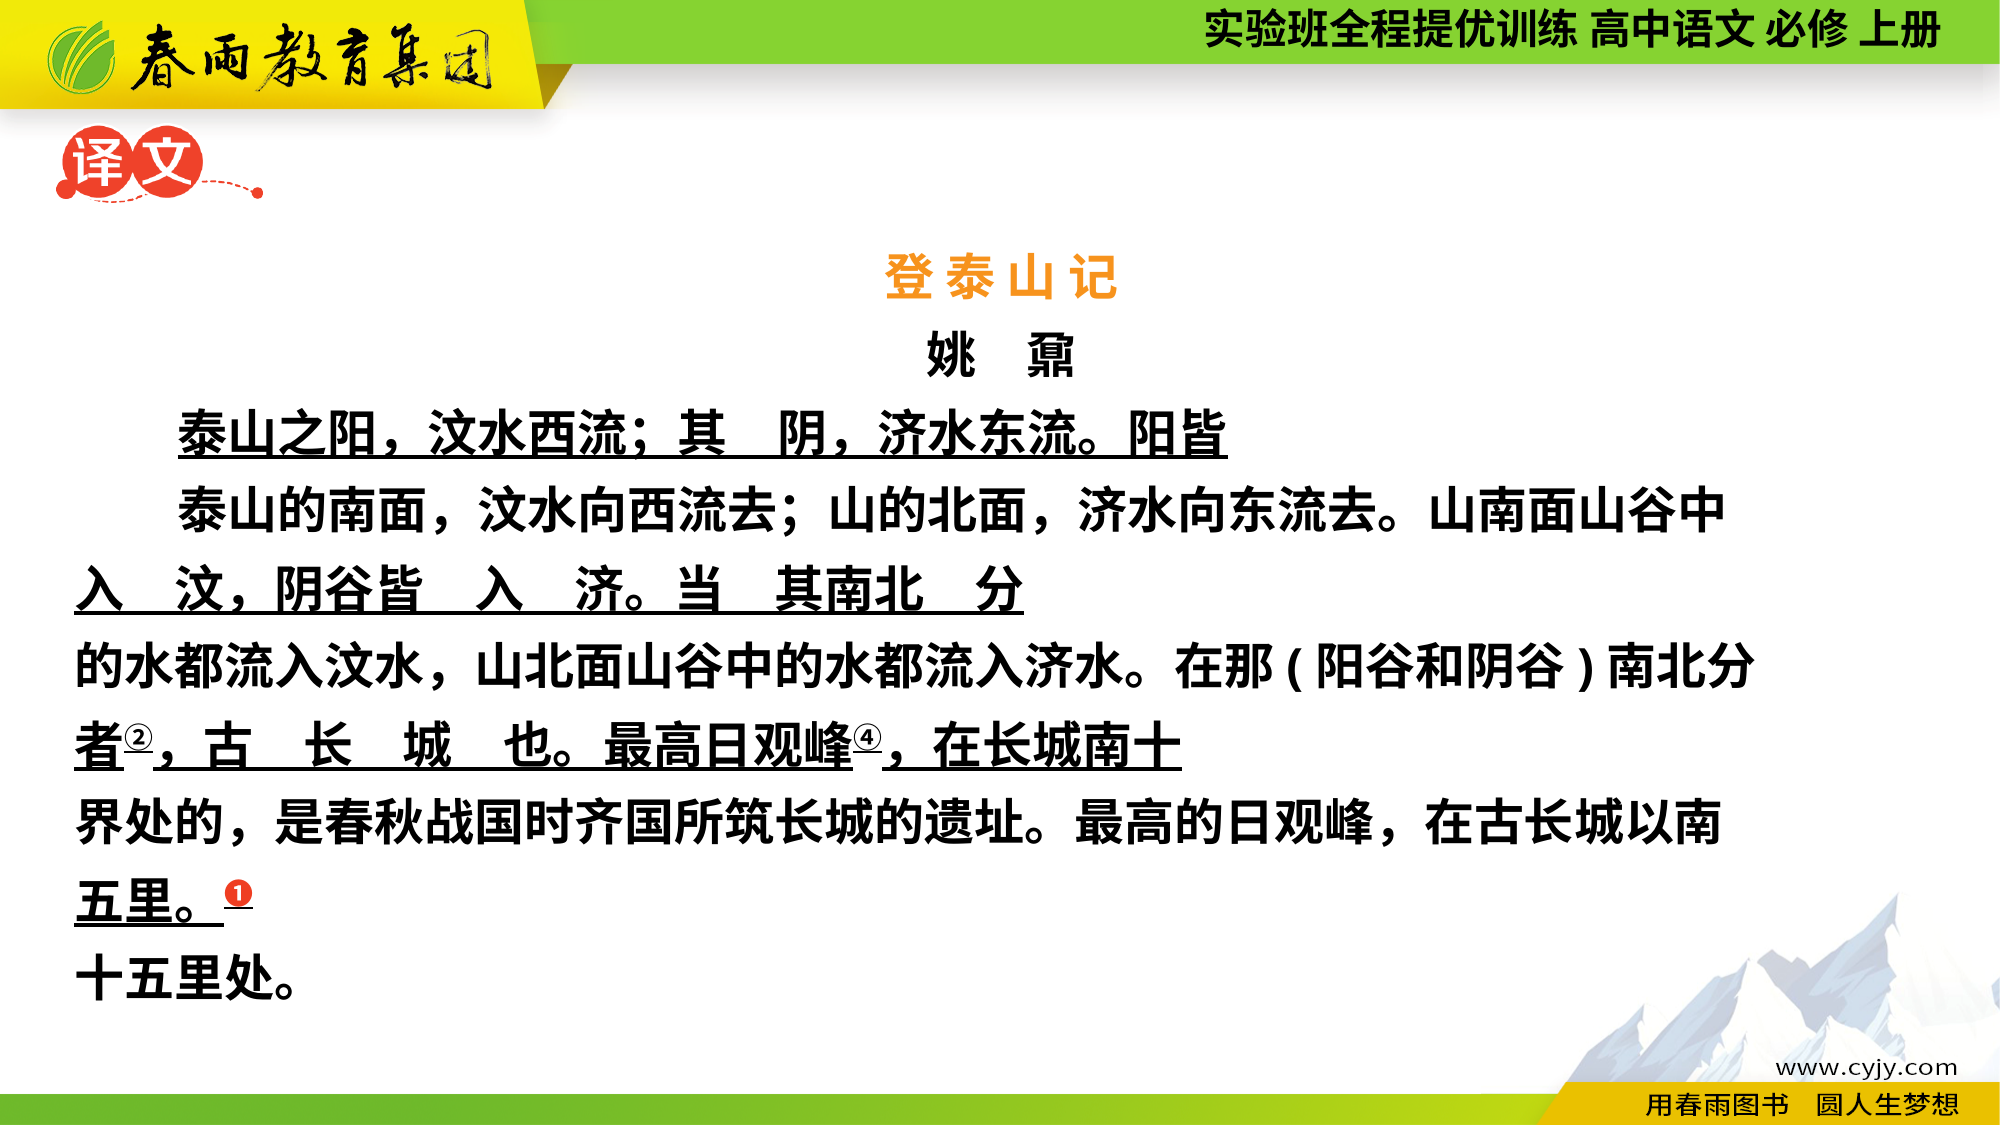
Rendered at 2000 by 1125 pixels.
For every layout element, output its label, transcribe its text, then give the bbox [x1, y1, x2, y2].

picture [0, 0, 2000, 1125]
text_box 泰山的南面，汶水向西流去；山的北面，济水向东流去。山南面山谷中 的水都流入汶水，山北面山谷中的水都流入济水。在那(阳谷和阴谷)南北分 界处的，是春秋战国时齐国所筑长城的遗址。最高的日观峰，在古长城以南 十五里处。 [59, 453, 1944, 1014]
